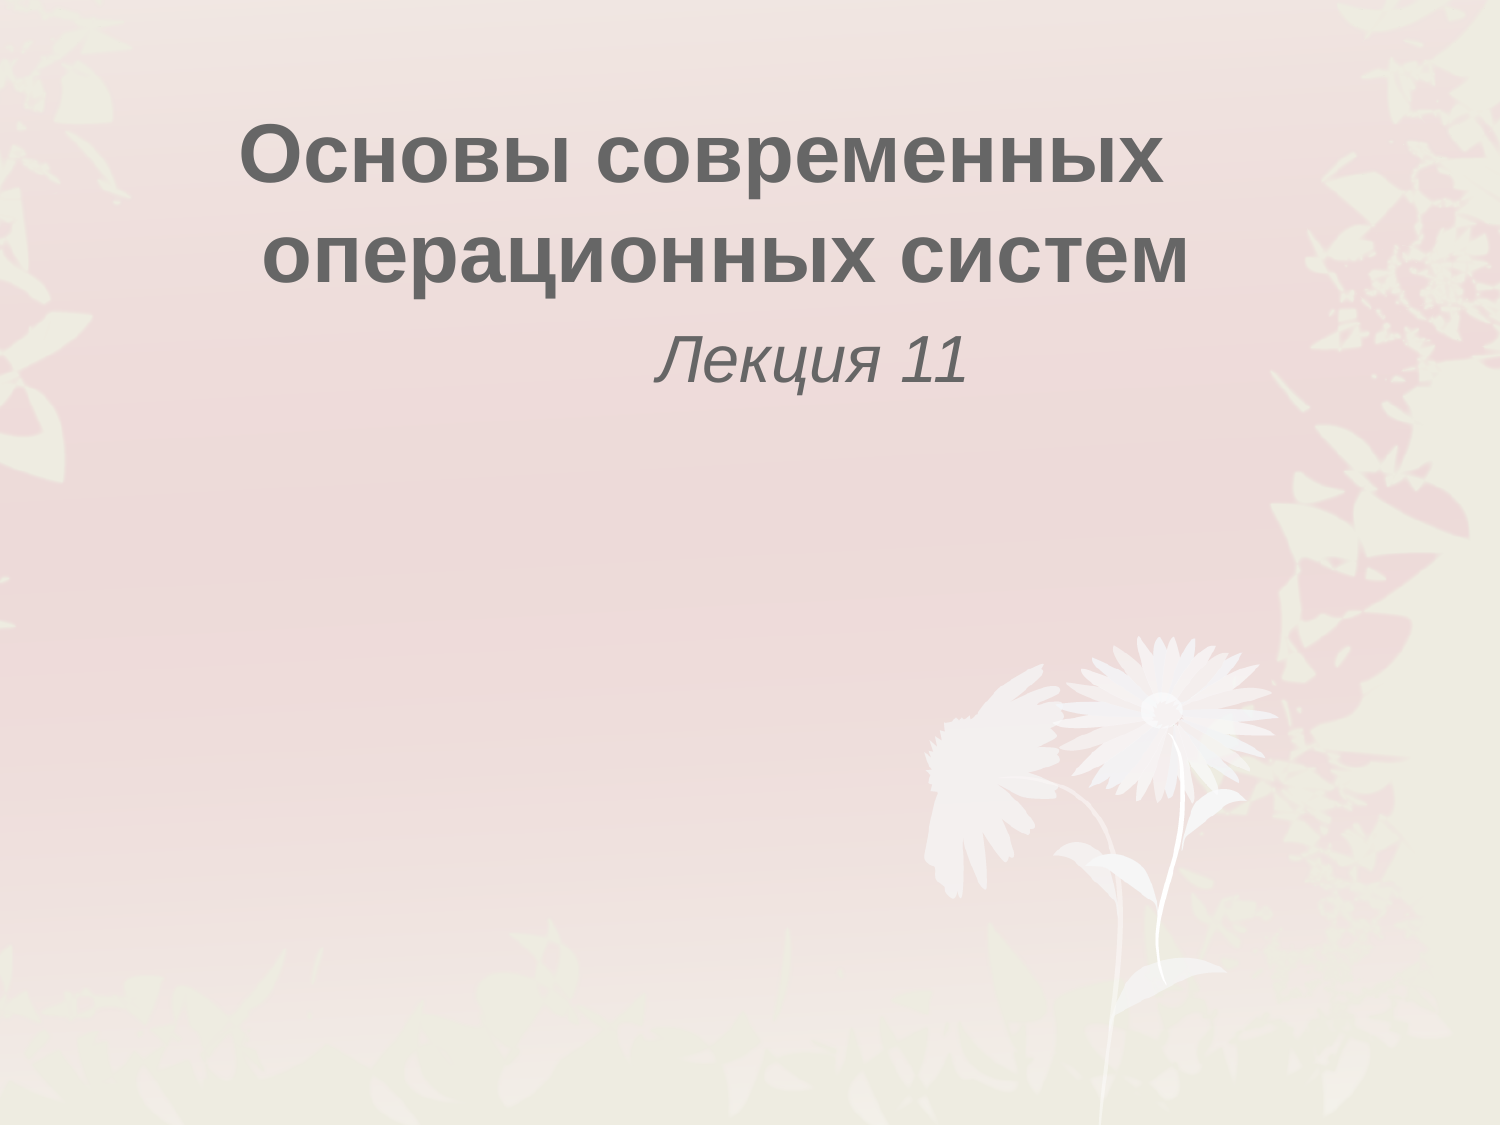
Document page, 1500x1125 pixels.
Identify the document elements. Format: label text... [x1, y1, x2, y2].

picture [0, 0, 1500, 1125]
title Основы современных операционных систем Лекция 11 [37, 54, 1500, 445]
